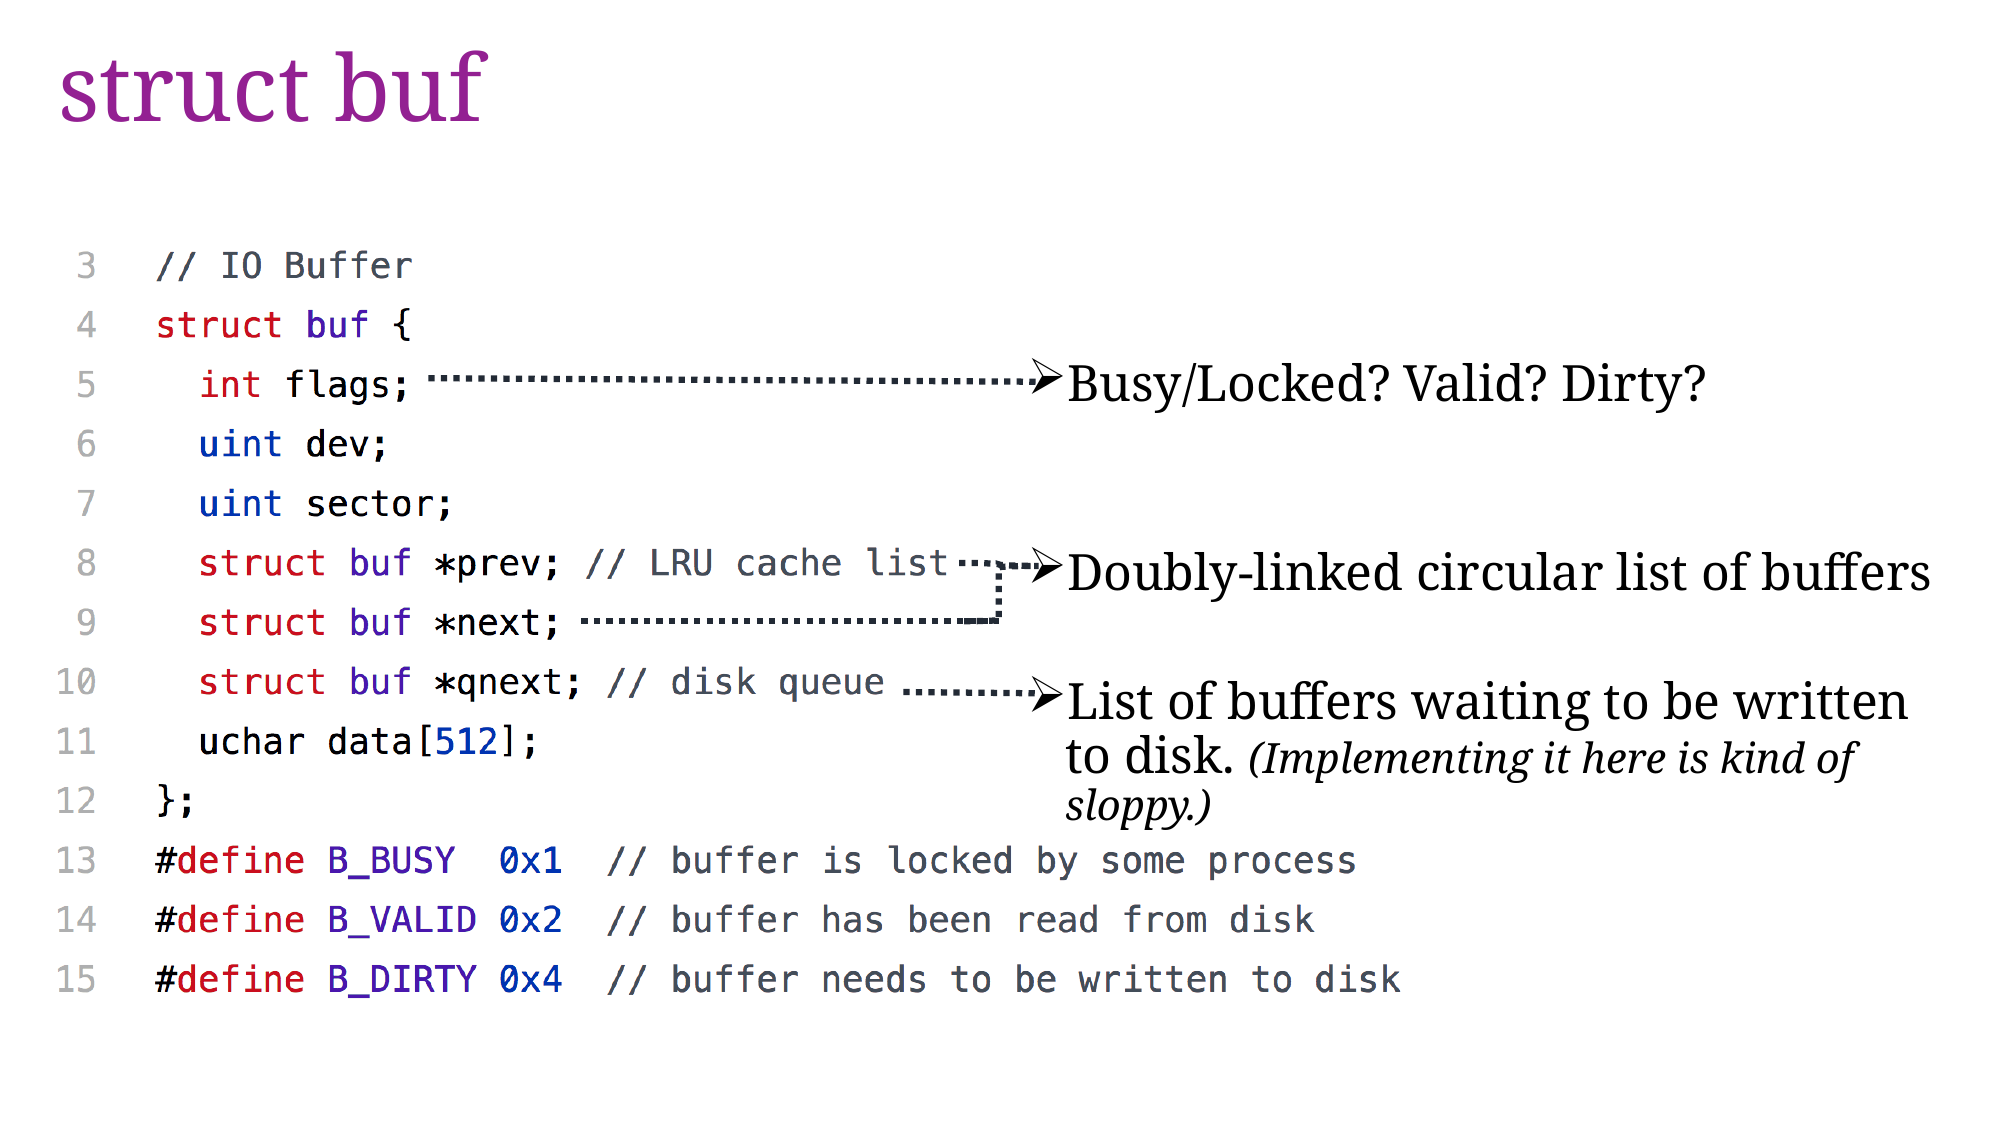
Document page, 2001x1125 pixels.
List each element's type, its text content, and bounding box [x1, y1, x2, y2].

list Busy/Locked? Valid? Dirty? Doubly-linked circular list of buffers List of buffers waiting to be written to disk. (Implementing it here is kind of sloppy.) [1012, 351, 1953, 1101]
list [43, 242, 1417, 1010]
title struct buf [43, 25, 1953, 158]
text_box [428, 378, 1039, 382]
